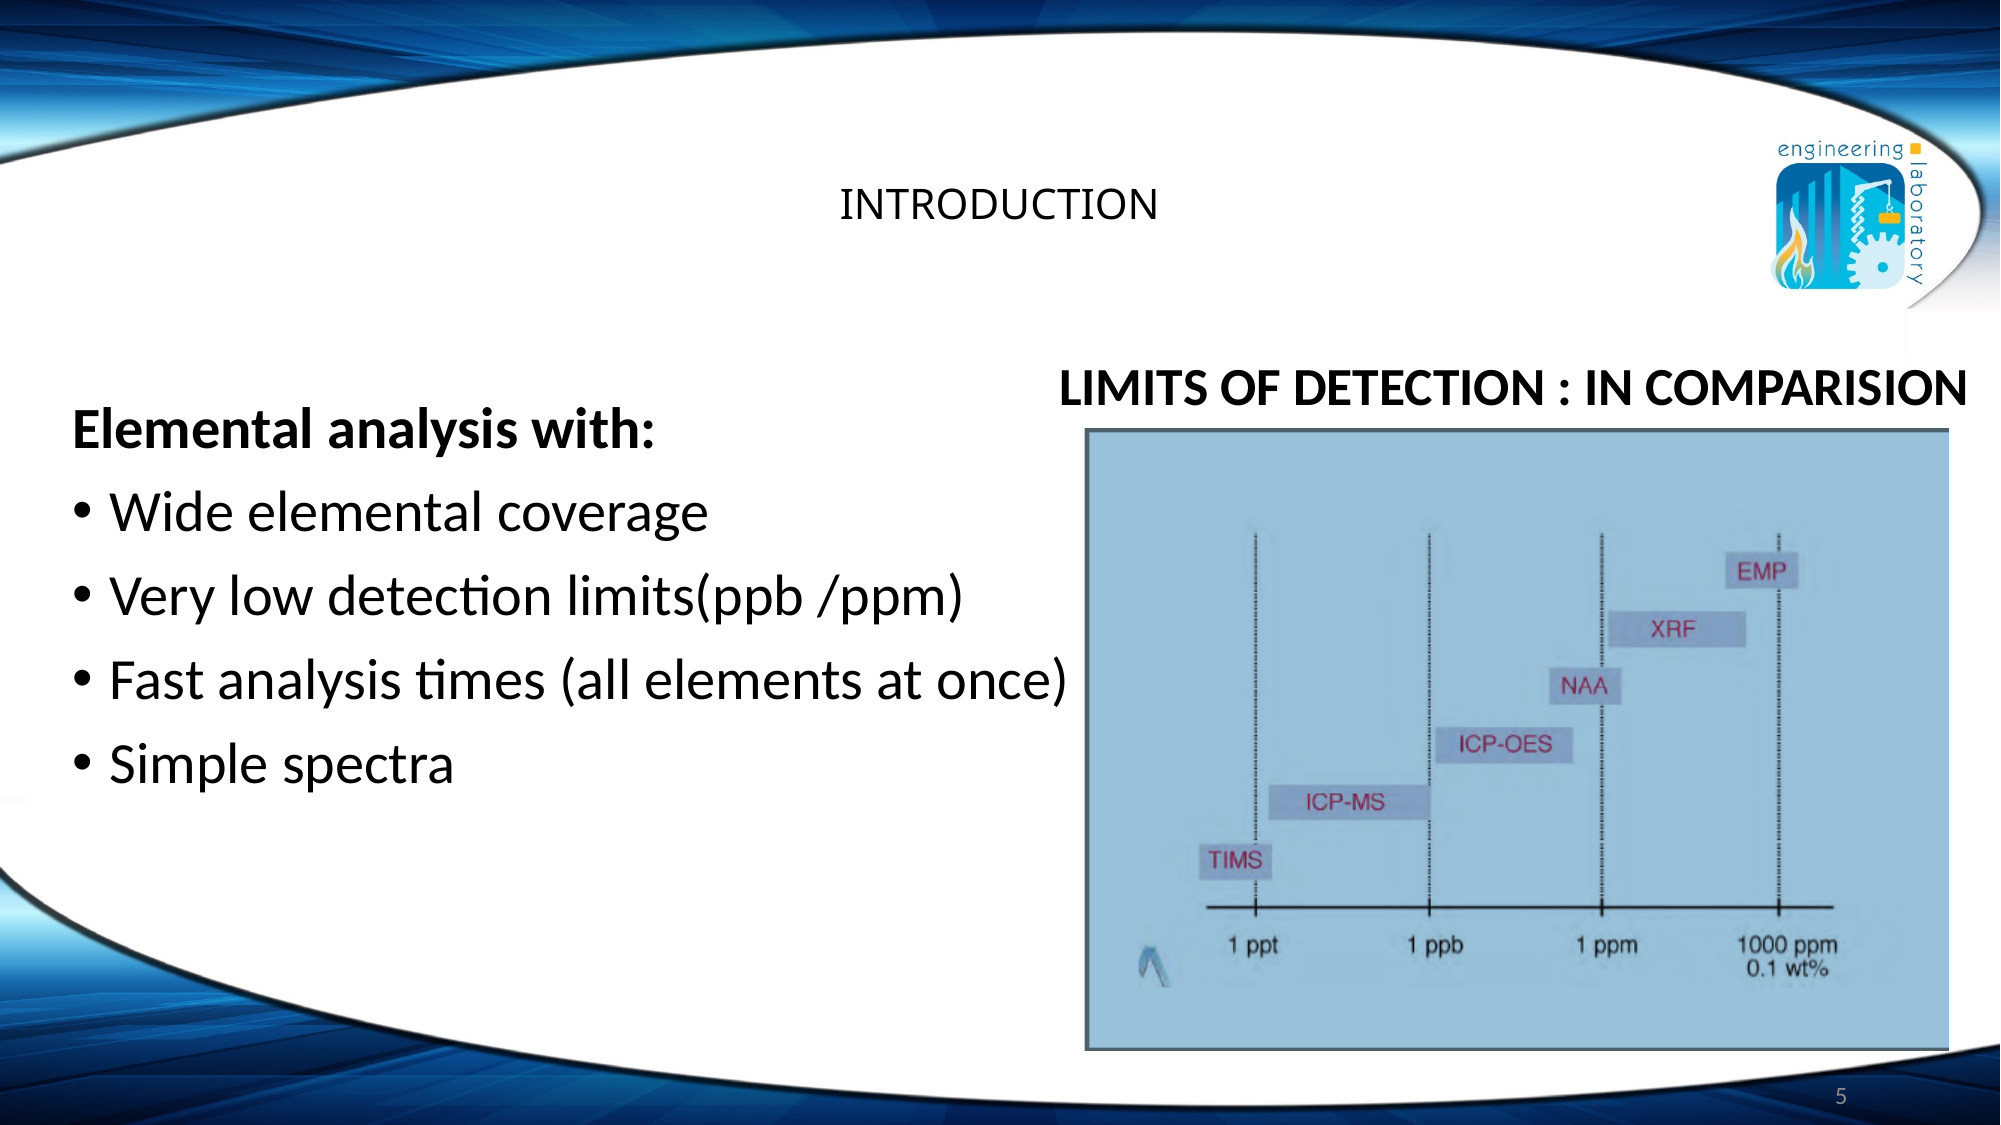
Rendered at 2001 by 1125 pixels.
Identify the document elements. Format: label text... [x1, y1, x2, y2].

slide_number 5 [1412, 1065, 1863, 1125]
picture [0, 0, 2000, 1125]
title INTRODUCTION [137, 129, 1863, 278]
list Elemental analysis with: Wide elemental coverage Very low detection limits(ppb /ppm) Fast analysis times (all elements at once) Simple spectra [57, 299, 1863, 1014]
text_box LIMITS OF DETECTION : IN COMPARISION [1013, 337, 2000, 431]
